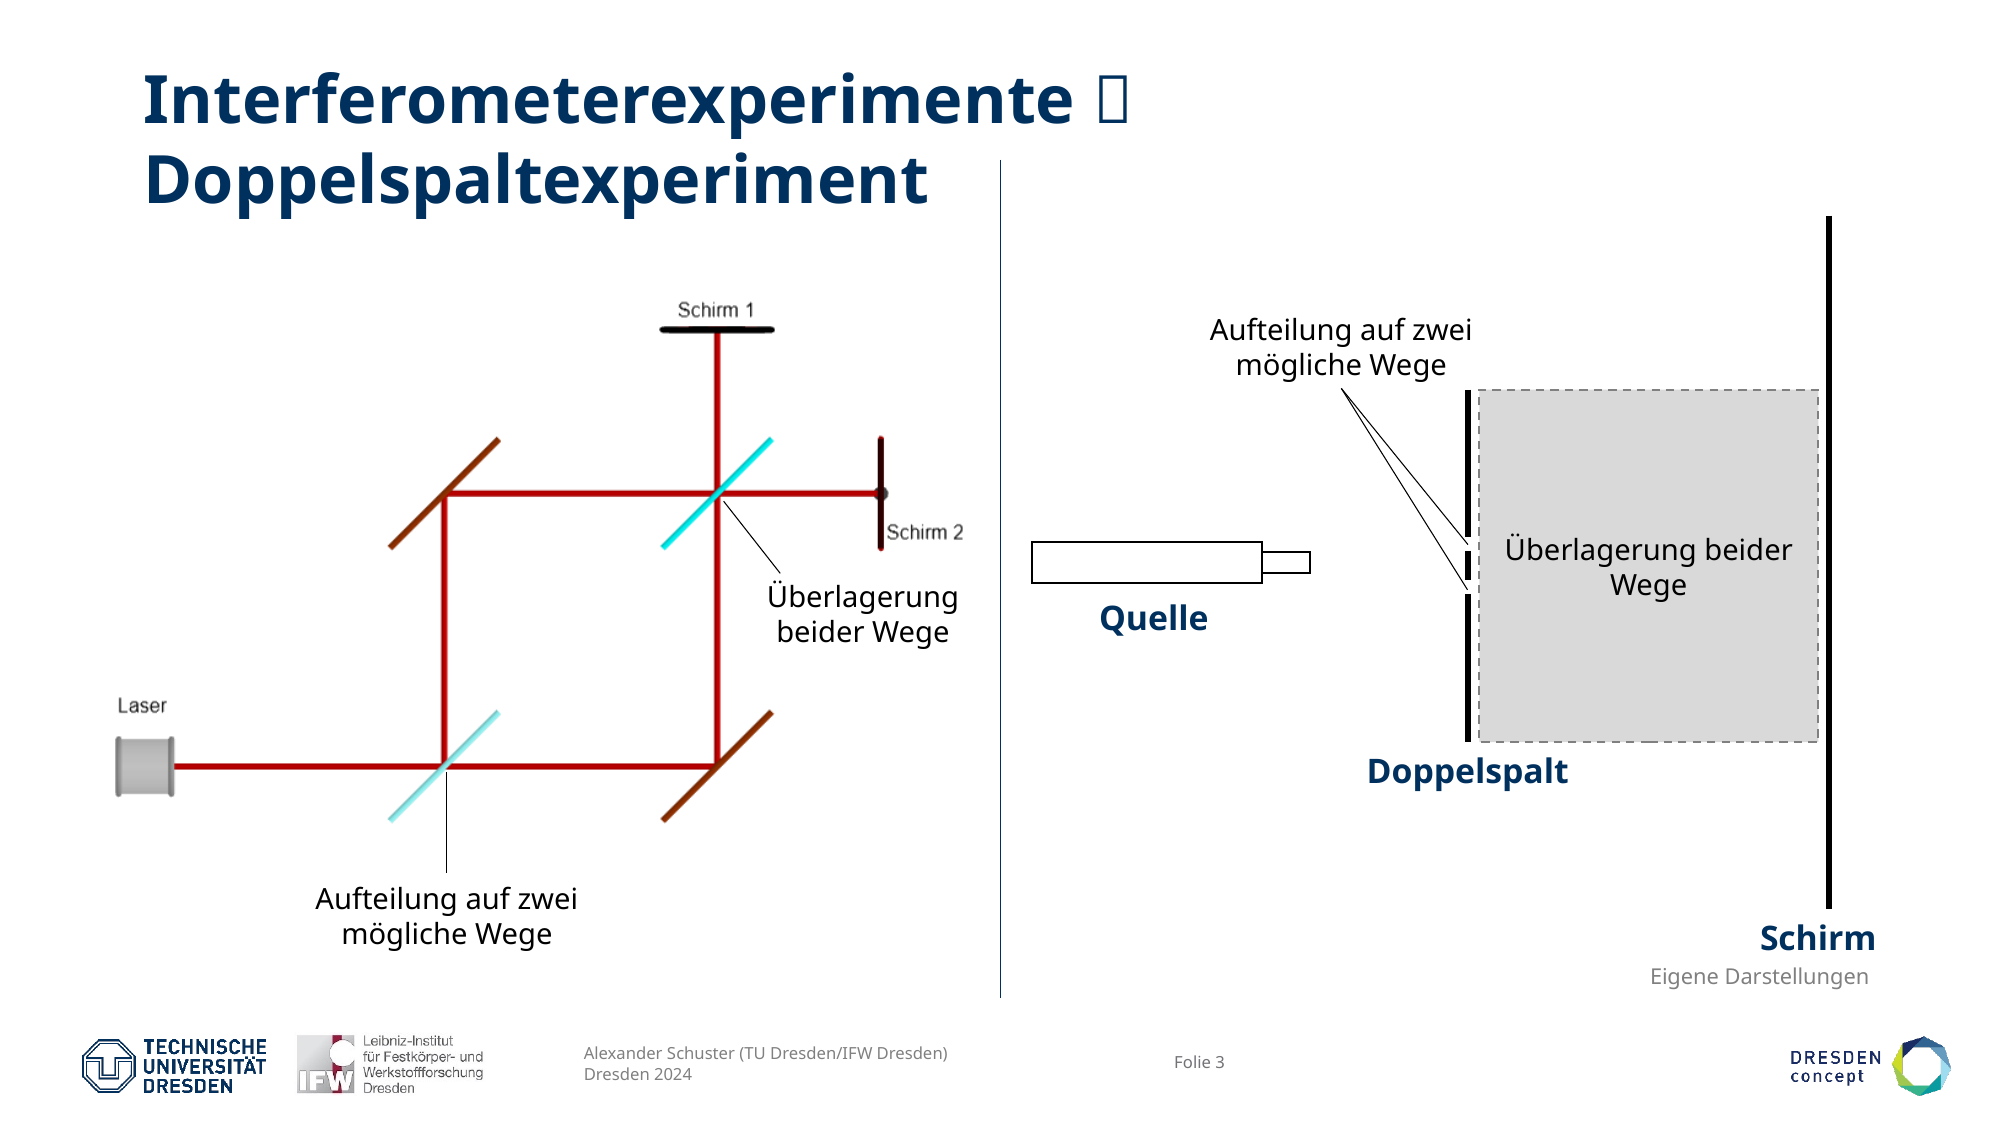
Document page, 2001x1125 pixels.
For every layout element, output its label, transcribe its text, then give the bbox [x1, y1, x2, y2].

picture [82, 1039, 266, 1093]
picture [294, 1032, 486, 1096]
text_box Eigene Darstellungen [1635, 955, 1936, 997]
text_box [1032, 215, 1898, 970]
picture [1791, 1036, 1951, 1096]
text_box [104, 287, 1024, 959]
title Interferometerexperimente  Doppelspaltexperiment [143, 56, 1880, 169]
